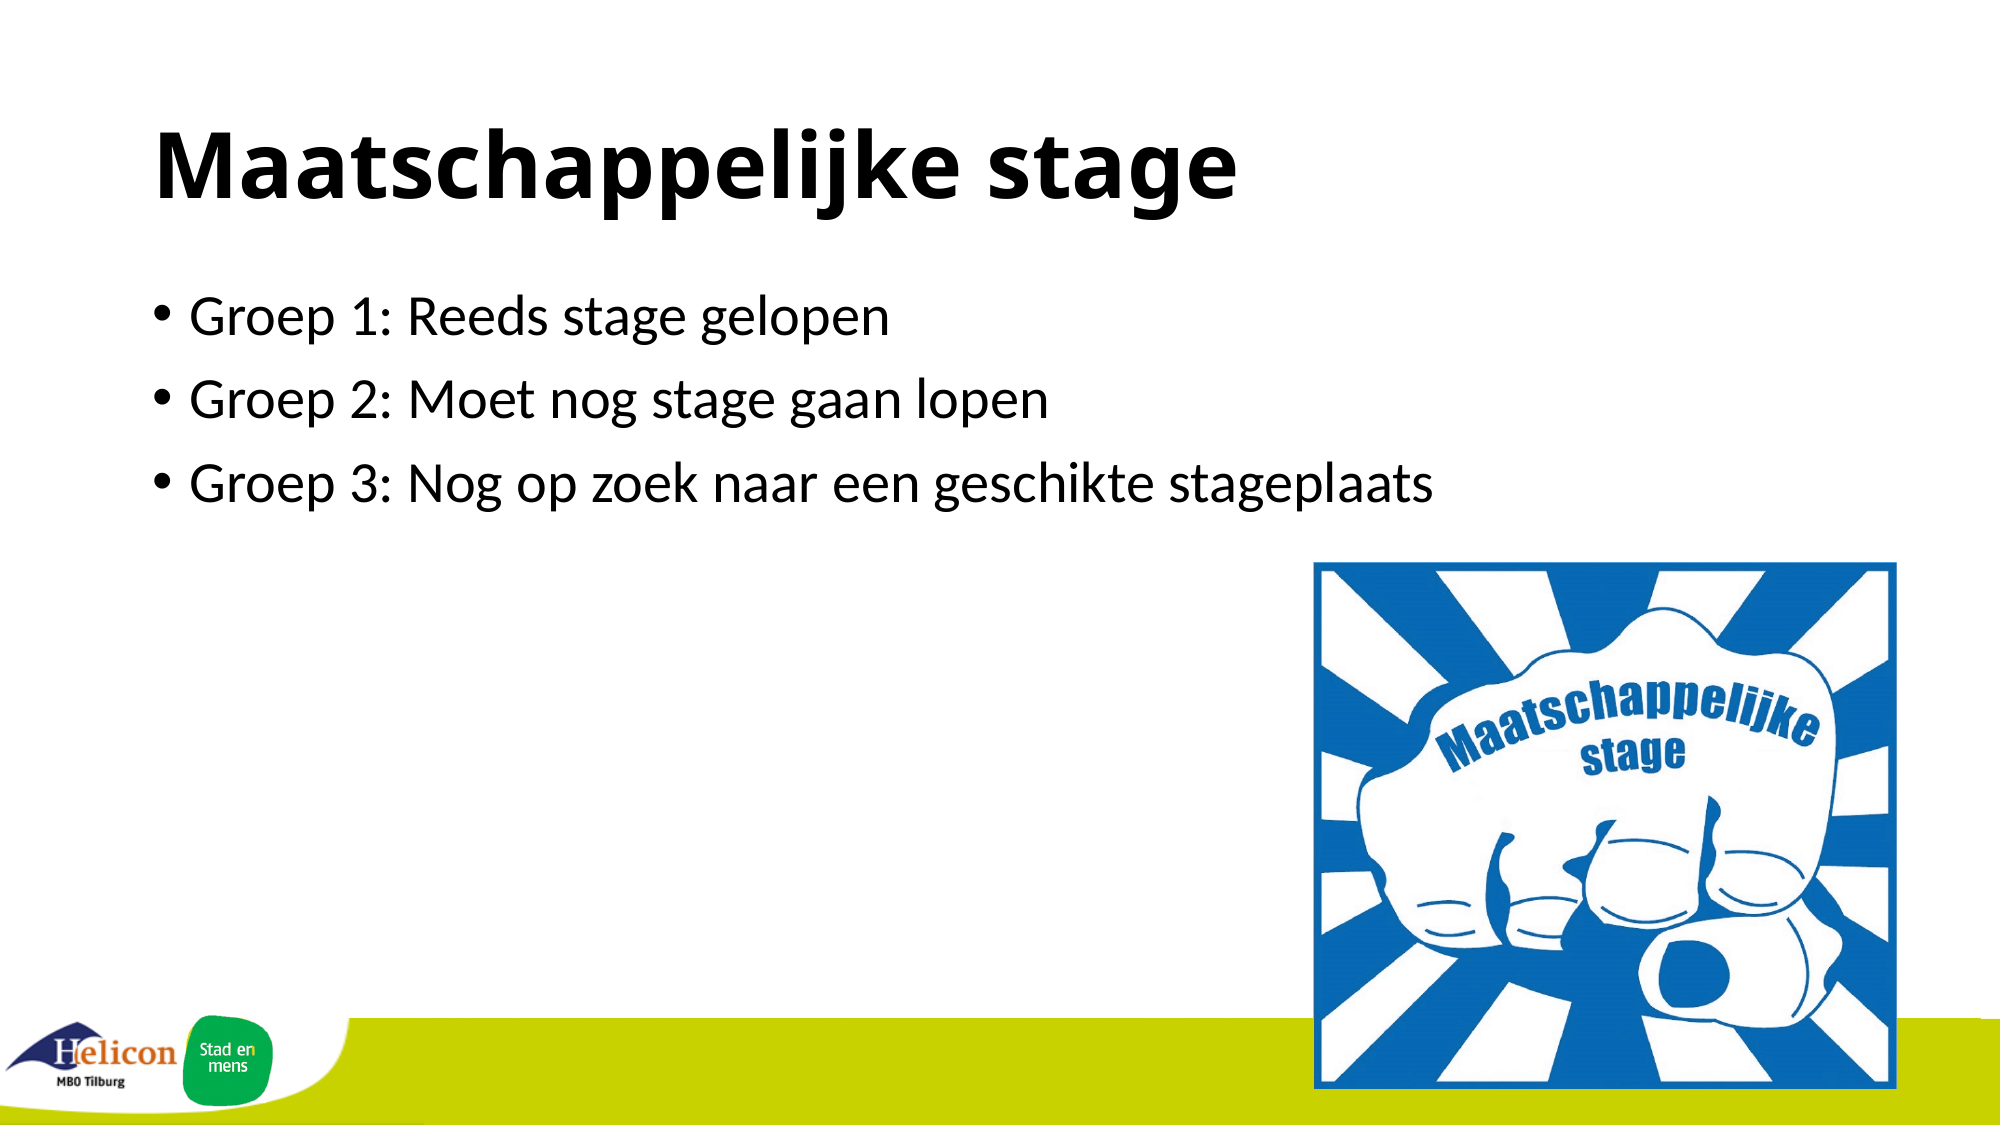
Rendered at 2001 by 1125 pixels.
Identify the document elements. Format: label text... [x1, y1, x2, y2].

list Groep 1: Reeds stage gelopen Groep 2: Moet nog stage gaan lopen Groep 3: Nog op zoek naar een geschikte stageplaats [137, 277, 1863, 992]
picture [0, 1013, 424, 1125]
picture [1313, 562, 1897, 1089]
title Maatschappelijke stage [137, 59, 1863, 277]
